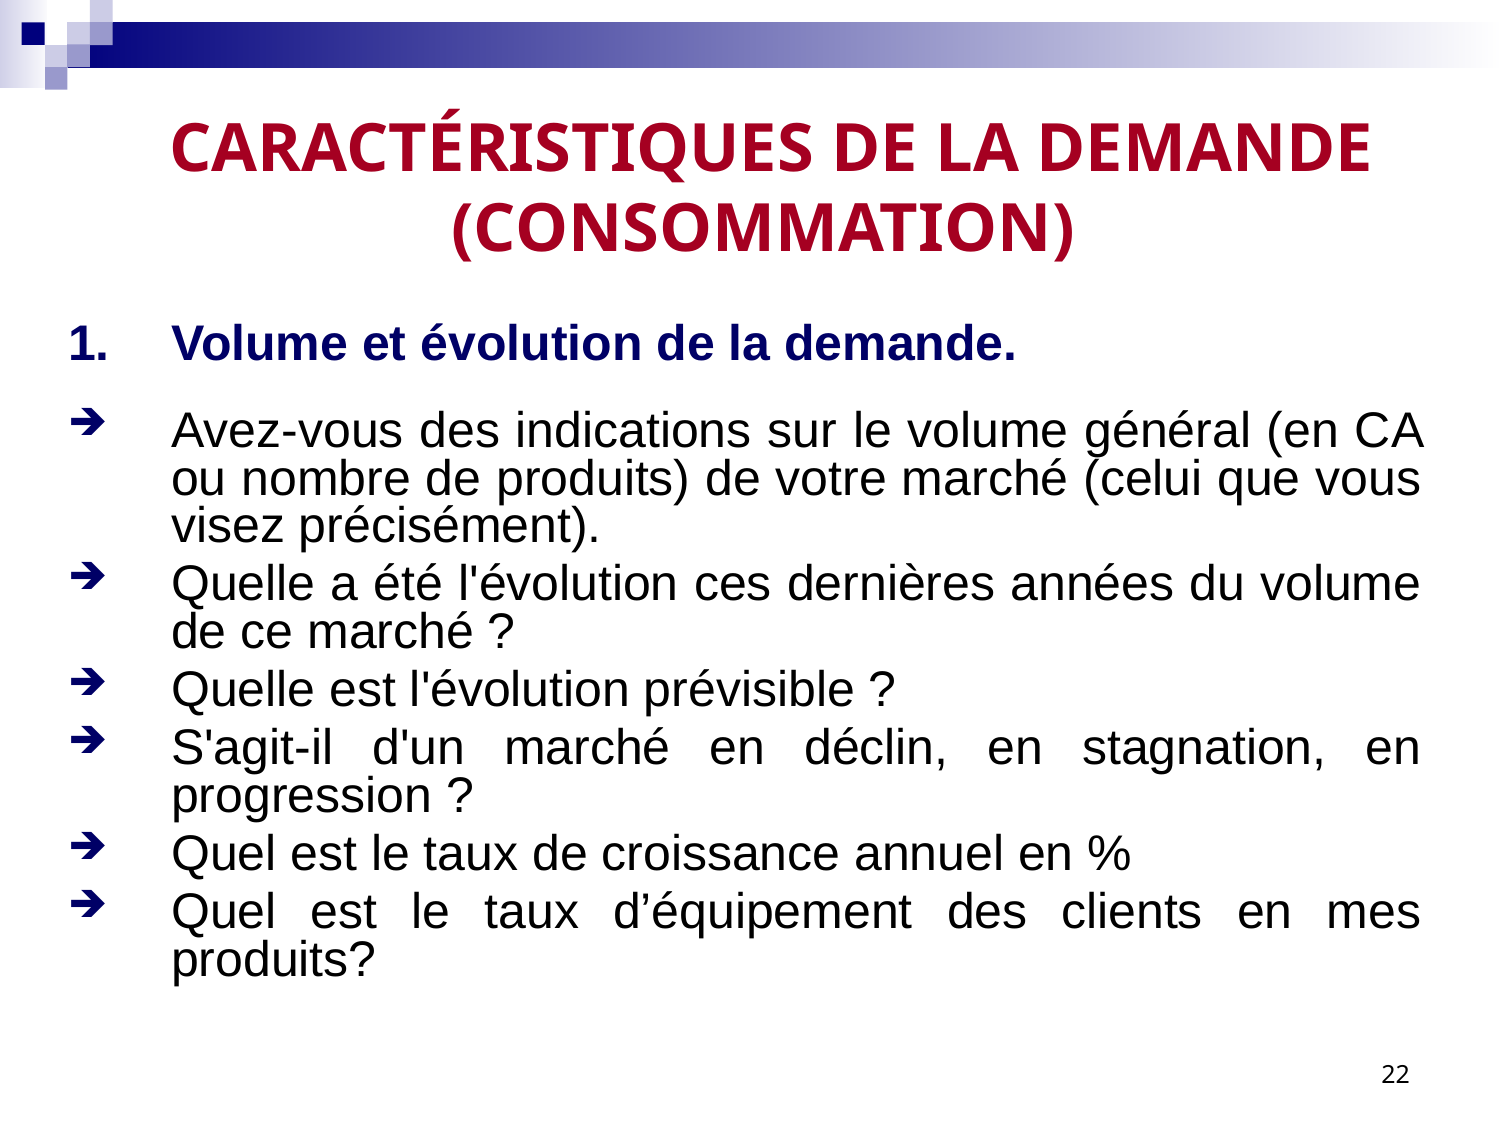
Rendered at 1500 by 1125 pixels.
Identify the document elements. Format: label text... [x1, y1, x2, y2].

list Volume et évolution de la demande. Avez-vous des indications sur le volume général (en CA ou nombre de produits) de votre marché (celui que vous visez précisément). Quelle a été l'évolution ces dernières années du volume de ce marché ? Quelle est l'évolution prévisible ? S'agit-il d'un marché en déclin, en stagnation, en progression ? Quel est le taux de croissance annuel en % Quel est le taux d’équipement des clients en mes produits? [53, 314, 1437, 1047]
slide_number 22 [1074, 1047, 1425, 1100]
title CARACTÉRISTIQUES DE LA DEMANDE (CONSOMMATION) [96, 71, 1447, 297]
